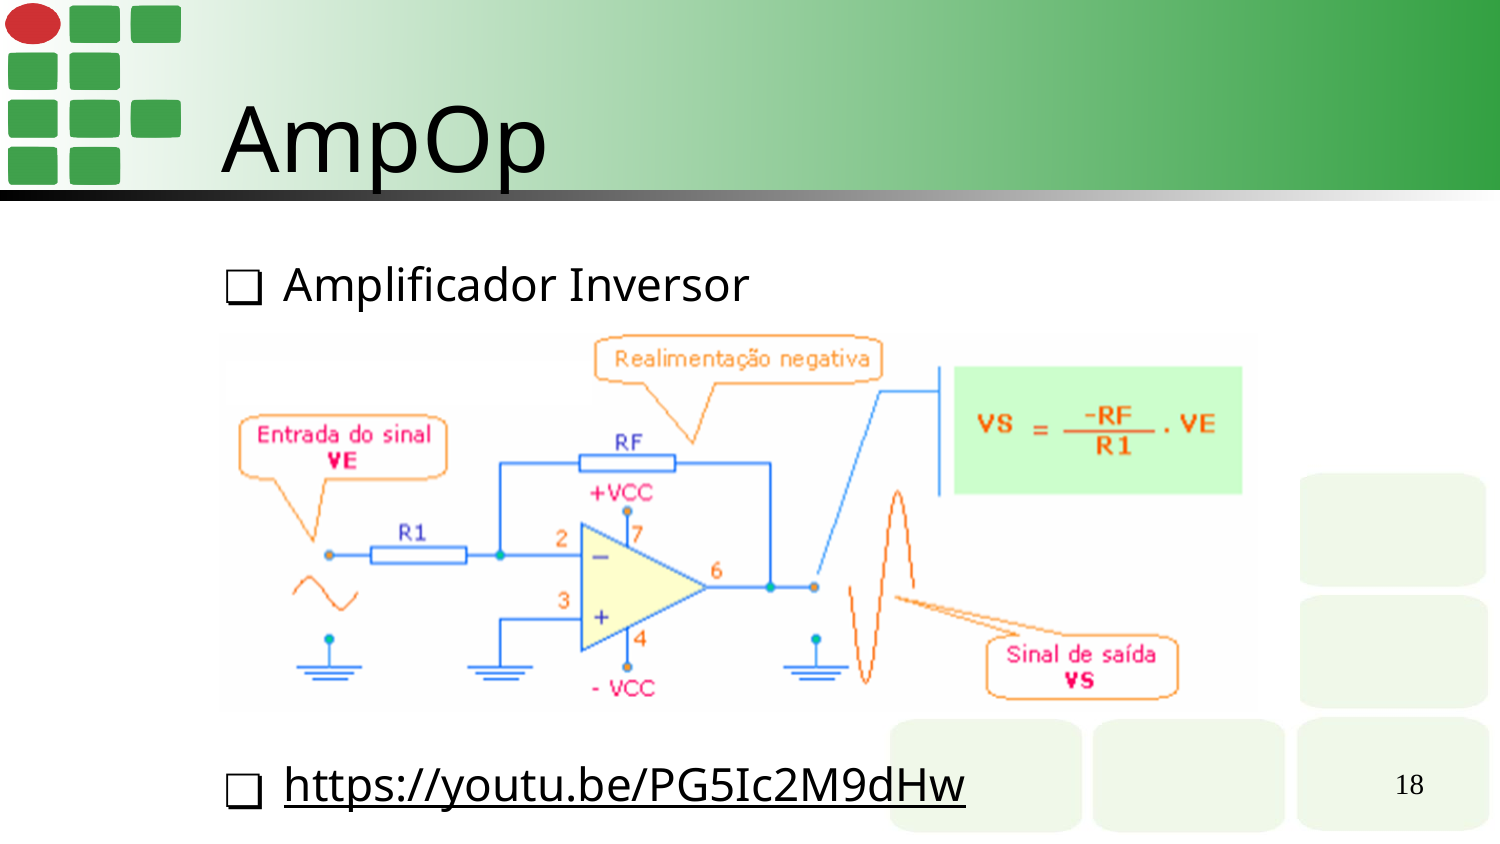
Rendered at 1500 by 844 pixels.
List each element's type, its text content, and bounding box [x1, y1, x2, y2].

picture [5, 3, 181, 185]
picture [199, 323, 1495, 835]
text_box AmpOp [206, 26, 1468, 207]
text_box https://youtu.be/PG5Ic2M9dHw [193, 748, 1469, 824]
text_box Amplificador Inversor [193, 248, 1469, 324]
